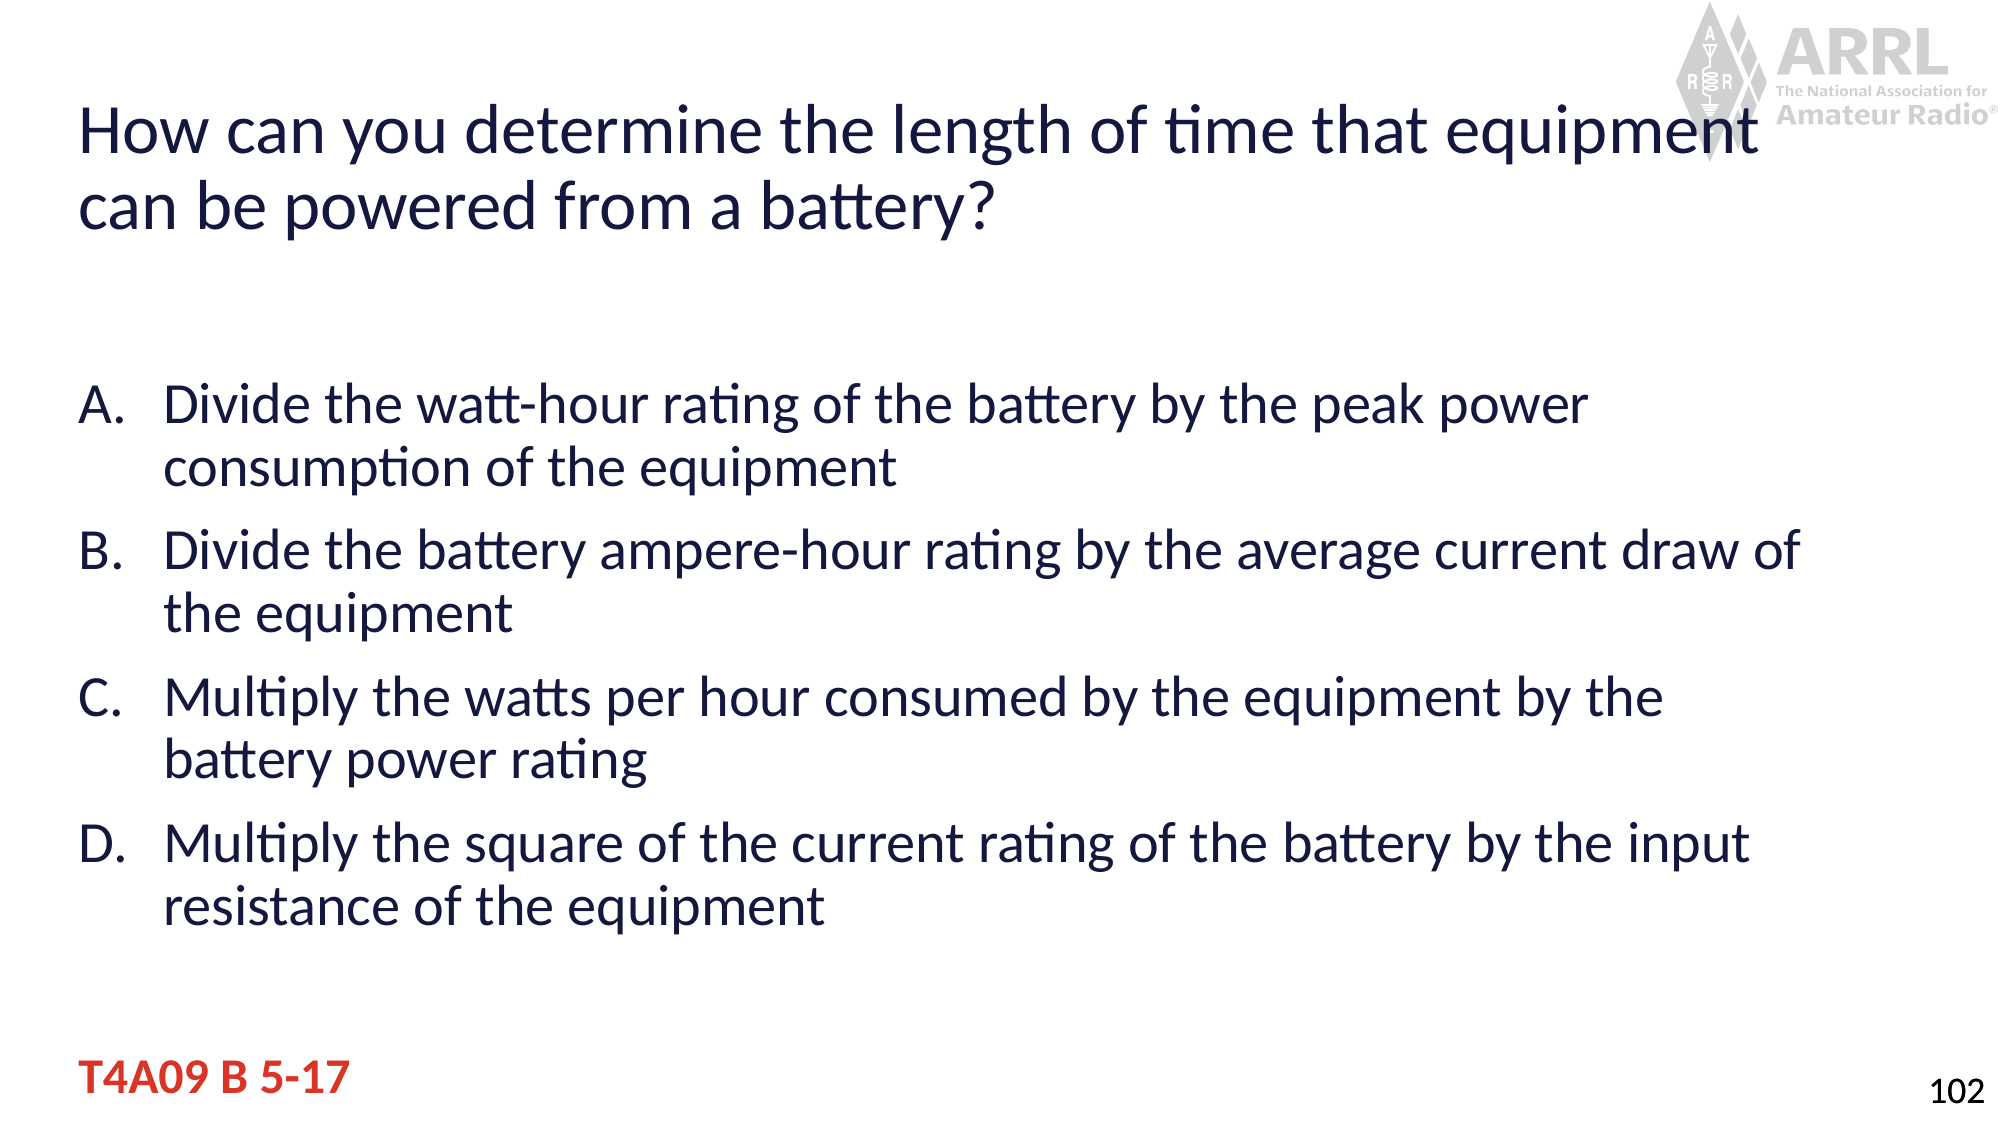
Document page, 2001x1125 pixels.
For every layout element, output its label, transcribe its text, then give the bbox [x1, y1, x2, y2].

title How can you determine the length of time that equipment can be powered from a battery? [63, 59, 1863, 278]
list Divide the watt-hour rating of the battery by the peak power consumption of the equipment Divide the battery ampere-hour rating by the average current draw of the equipment Multiply the watts per hour consumed by the equipment by the battery power rating Multiply the square of the current rating of the battery by the input resistance of the equipment [63, 365, 1863, 989]
picture [1674, 0, 2000, 164]
text_box T4A09 B 5-17 [63, 1036, 921, 1112]
